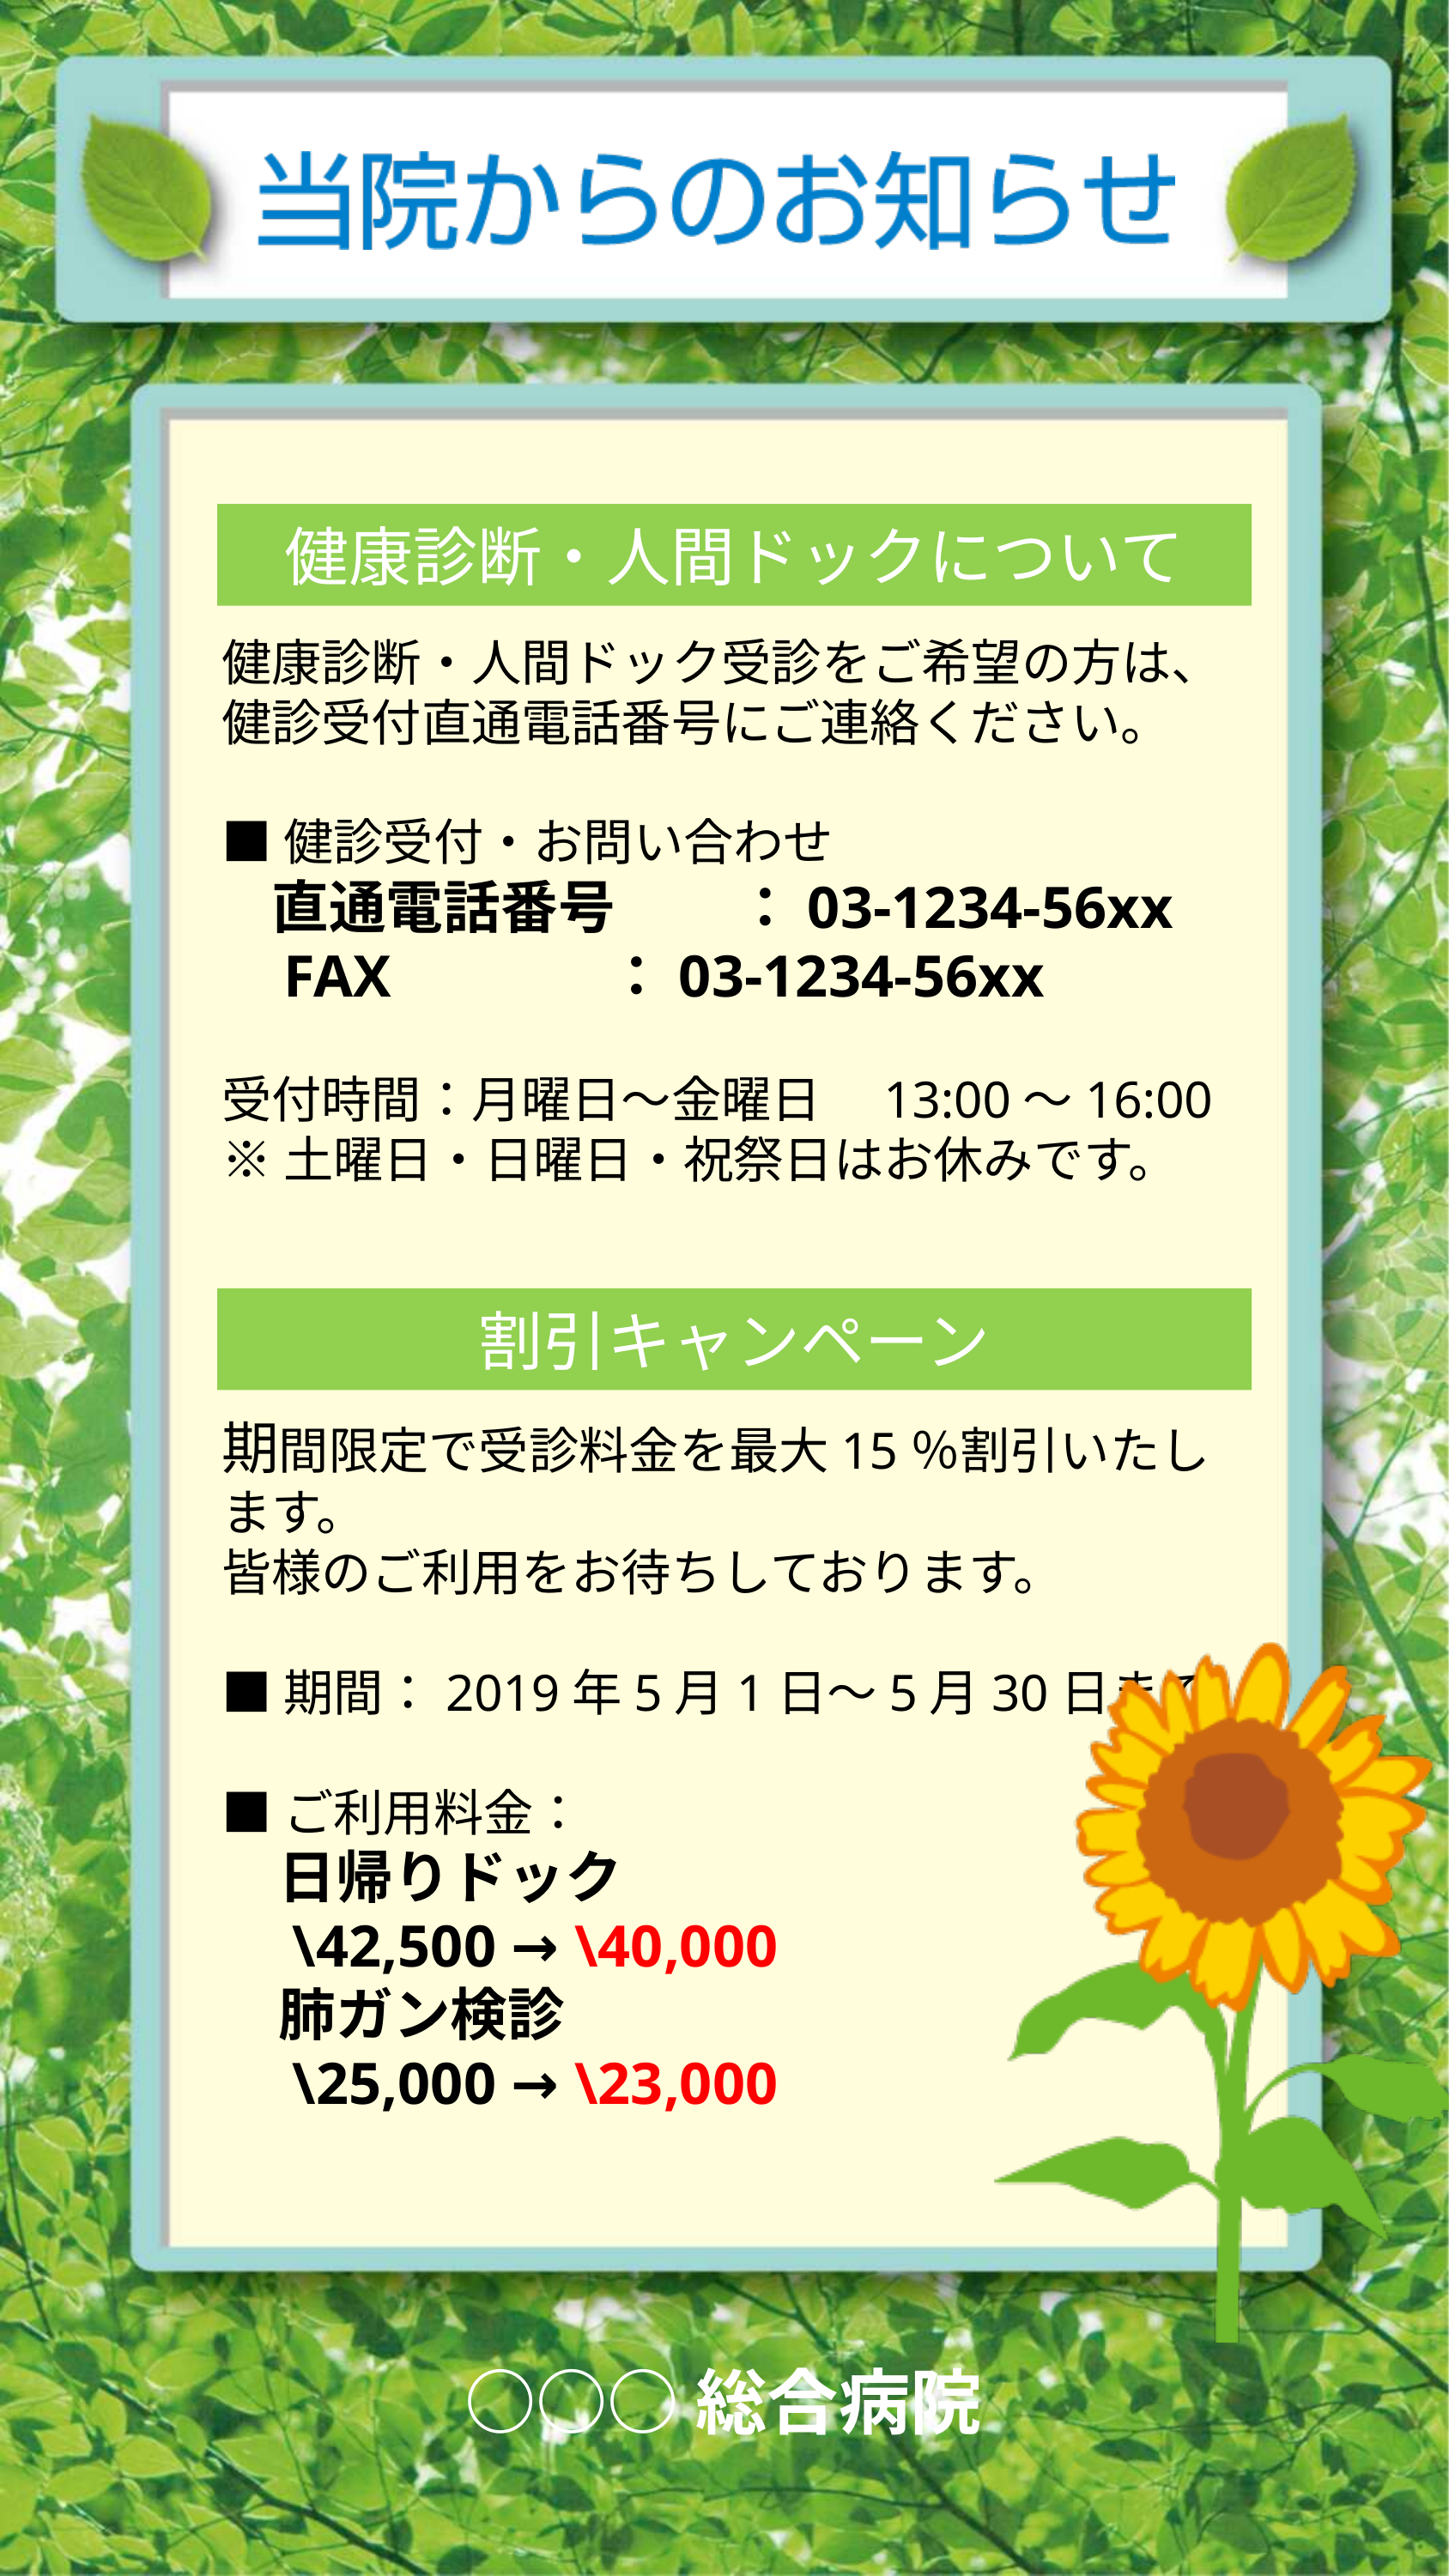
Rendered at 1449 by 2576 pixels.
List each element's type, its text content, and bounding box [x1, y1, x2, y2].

text_box 健康診断・人間ドック受診をご希望の方は、健診受付直通電話番号にご連絡ください。 ■健診受付・お問い合わせ 直通電話番号 ：03-1234-56xx FAX ：03-1234-56xx 受付時間：月曜日～金曜日 13:00～16:00 ※土曜日・日曜日・祝祭日はお休みです。 [197, 618, 1252, 1201]
text_box 期間限定で受診料金を最大15％割引いたします。 皆様のご利用をお待ちしております。 ■期間：2019年5月1日～5月30日まで ■ご利用料金： 日帰りドック \42,500 → \40,000 肺ガン検診 \25,000 → \23,000 [197, 1399, 1252, 2129]
picture [0, 0, 1449, 2576]
text_box ○○○総合病院 [144, 2351, 1302, 2451]
text_box 健康診断・人間ドックについて [217, 504, 1252, 606]
text_box 割引キャンペーン [217, 1288, 1252, 1391]
